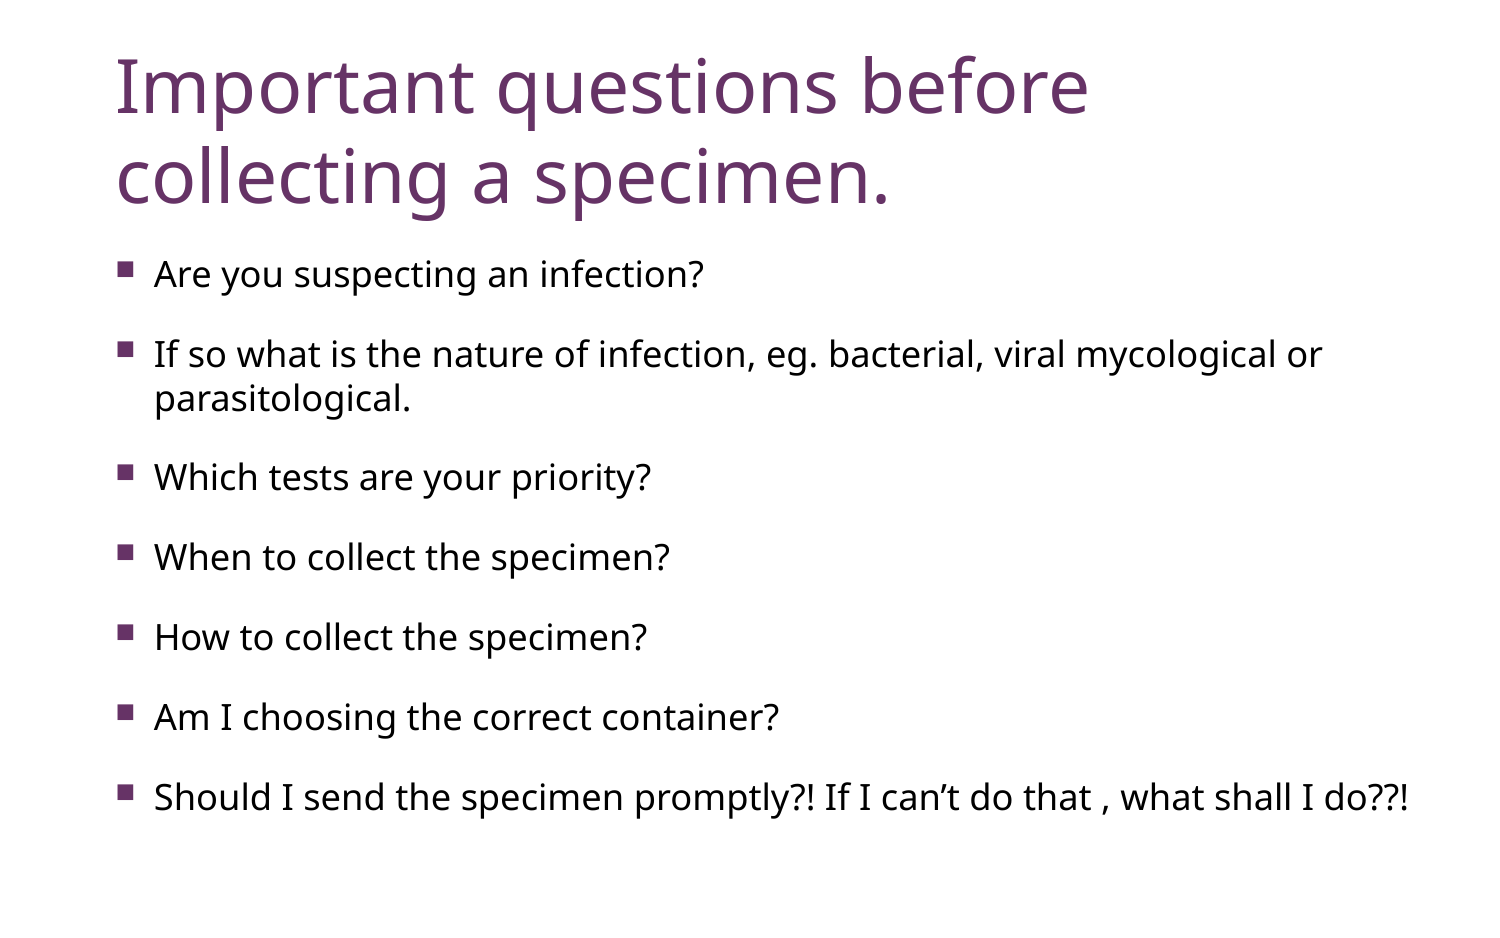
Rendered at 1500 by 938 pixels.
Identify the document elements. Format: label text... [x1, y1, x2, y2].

title Important questions before collecting a specimen. [100, 31, 1438, 167]
list Are you suspecting an infection? If so what is the nature of infection, eg. bacterial, viral mycological or parasitological. Which tests are your priority? When to collect the specimen? How to collect the specimen? Am I choosing the correct container? Should I send the specimen promptly?! If I can’t do that , what shall I do??! [100, 243, 1438, 834]
